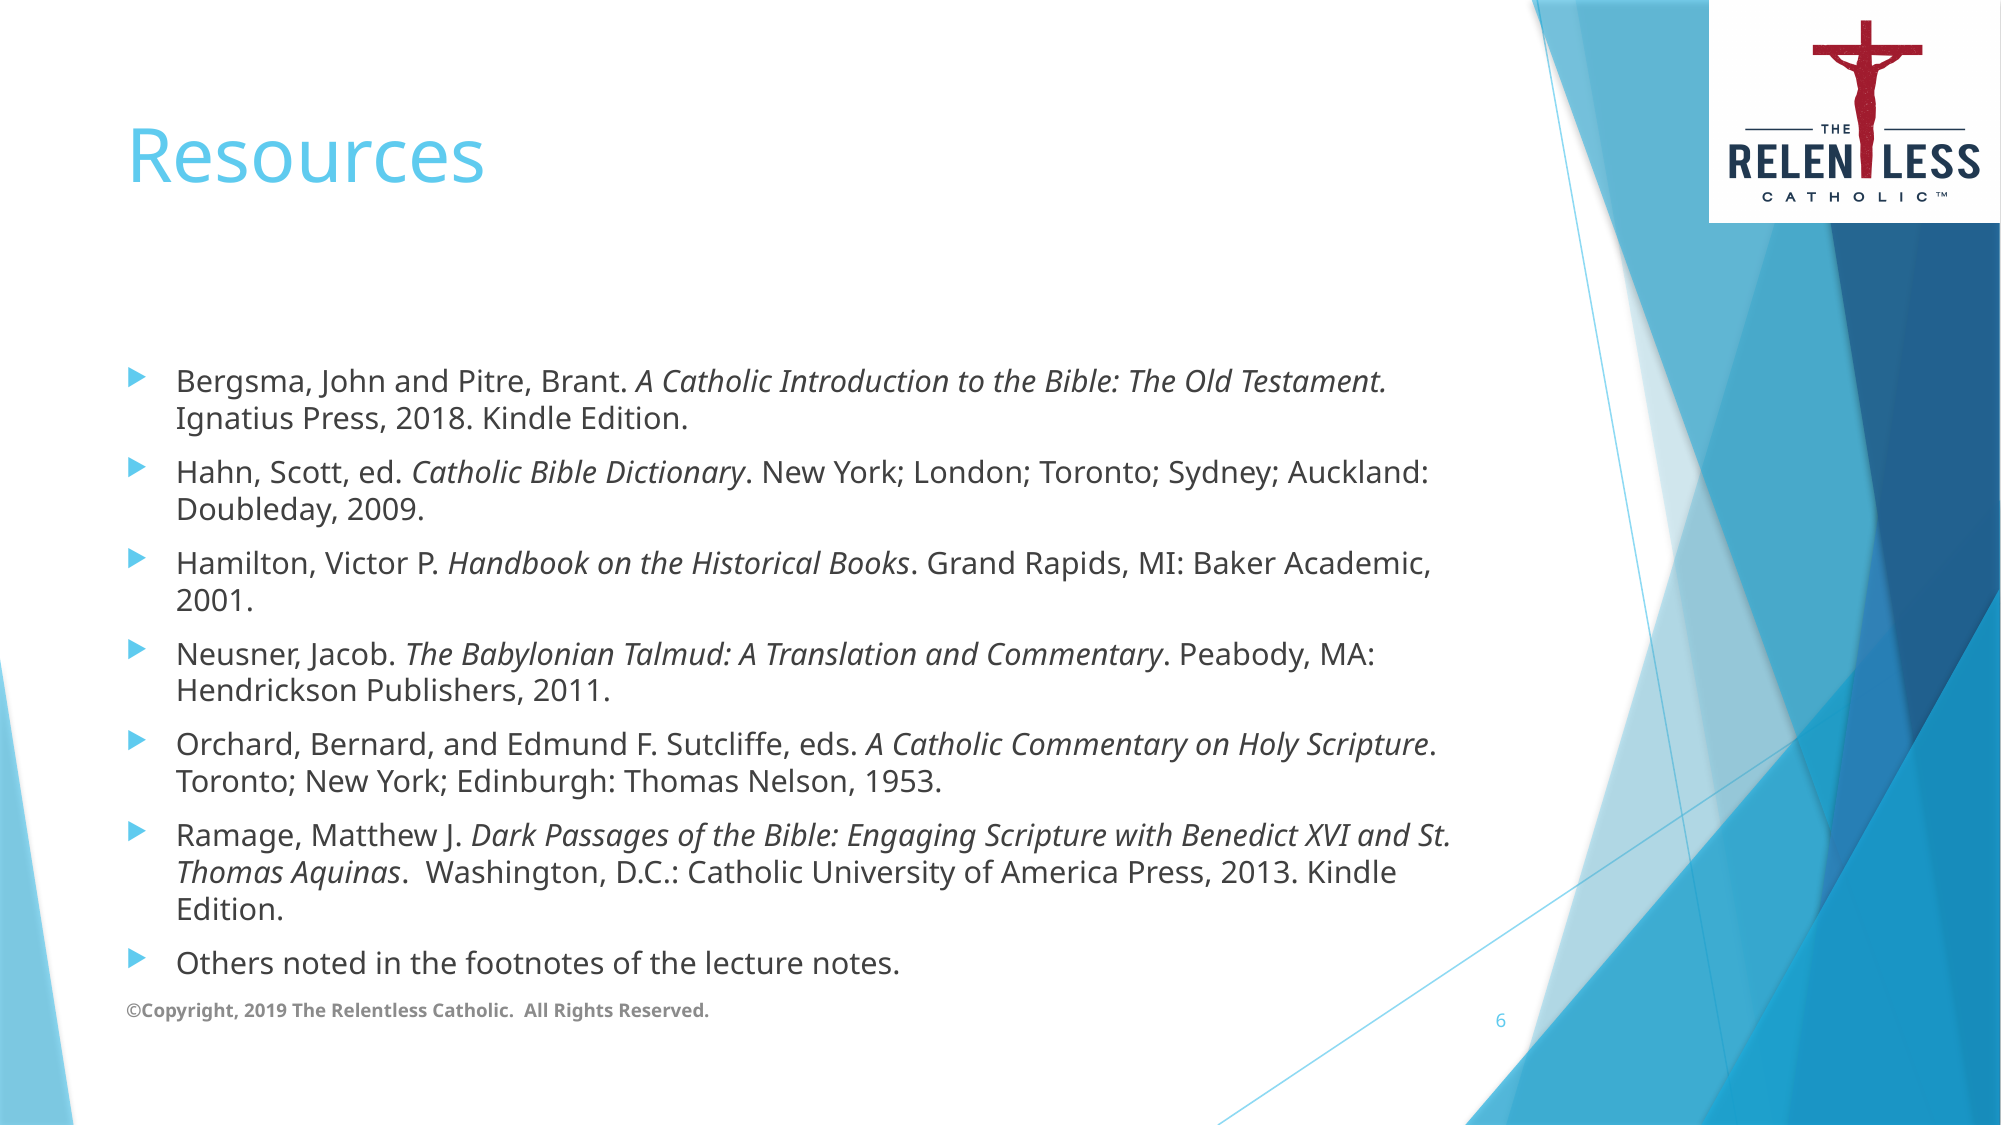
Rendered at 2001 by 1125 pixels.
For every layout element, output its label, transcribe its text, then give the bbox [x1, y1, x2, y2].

slide_number 6 [1409, 991, 1522, 1051]
title Resources [111, 99, 1522, 317]
picture [1709, 0, 2000, 223]
footer ©Copyright, 2019 The Relentless Catholic. All Rights Reserved. [111, 991, 1145, 1051]
list Bergsma, John and Pitre, Brant. A Catholic Introduction to the Bible: The Old Testament. Ignatius Press, 2018. Kindle Edition. Hahn, Scott, ed. Catholic Bible Dictionary. New York; London; Toronto; Sydney; Auckland: Doubleday, 2009. Hamilton, Victor P. Handbook on the Historical Books. Grand Rapids, MI: Baker Academic, 2001. Neusner, Jacob. The Babylonian Talmud: A Translation and Commentary. Peabody, MA: Hendrickson Publishers, 2011. Orchard, Bernard, and Edmund F. Sutcliffe, eds. A Catholic Commentary on Holy Scripture. Toronto; New York; Edinburgh: Thomas Nelson, 1953. Ramage, Matthew J. Dark Passages of the Bible: Engaging Scripture with Benedict XVI and St. Thomas Aquinas. Washington, D.C.: Catholic University of America Press, 2013. Kindle Edition. Others noted in the footnotes of the lecture notes. [111, 354, 1522, 992]
